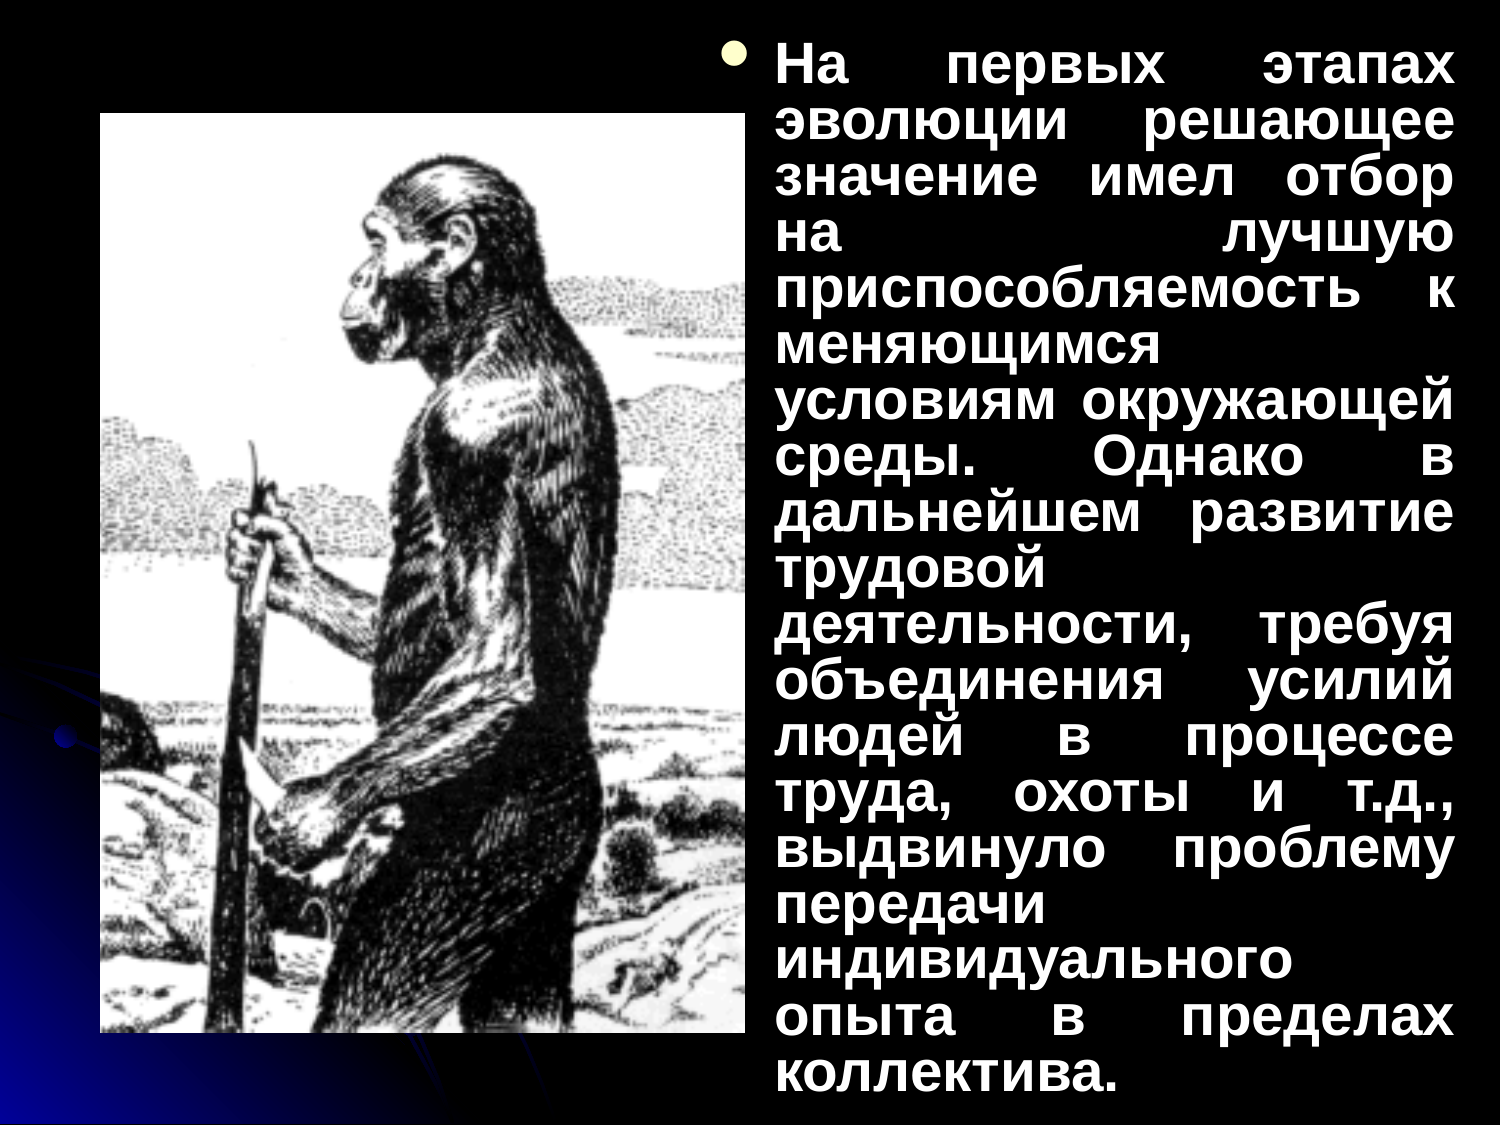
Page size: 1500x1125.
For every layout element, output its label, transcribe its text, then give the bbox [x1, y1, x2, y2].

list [100, 113, 745, 1033]
list На первых этапах эволюции решающее значение имел отбор на лучшую приспособляемость к меняющимся условиям окружающей среды. Однако в дальнейшем развитие трудовой деятельности, требуя объединения усилий людей в процессе труда, охоты и т.д., выдвинуло проблему передачи индивидуального опыта в пределах коллектива. [702, 30, 1471, 1125]
